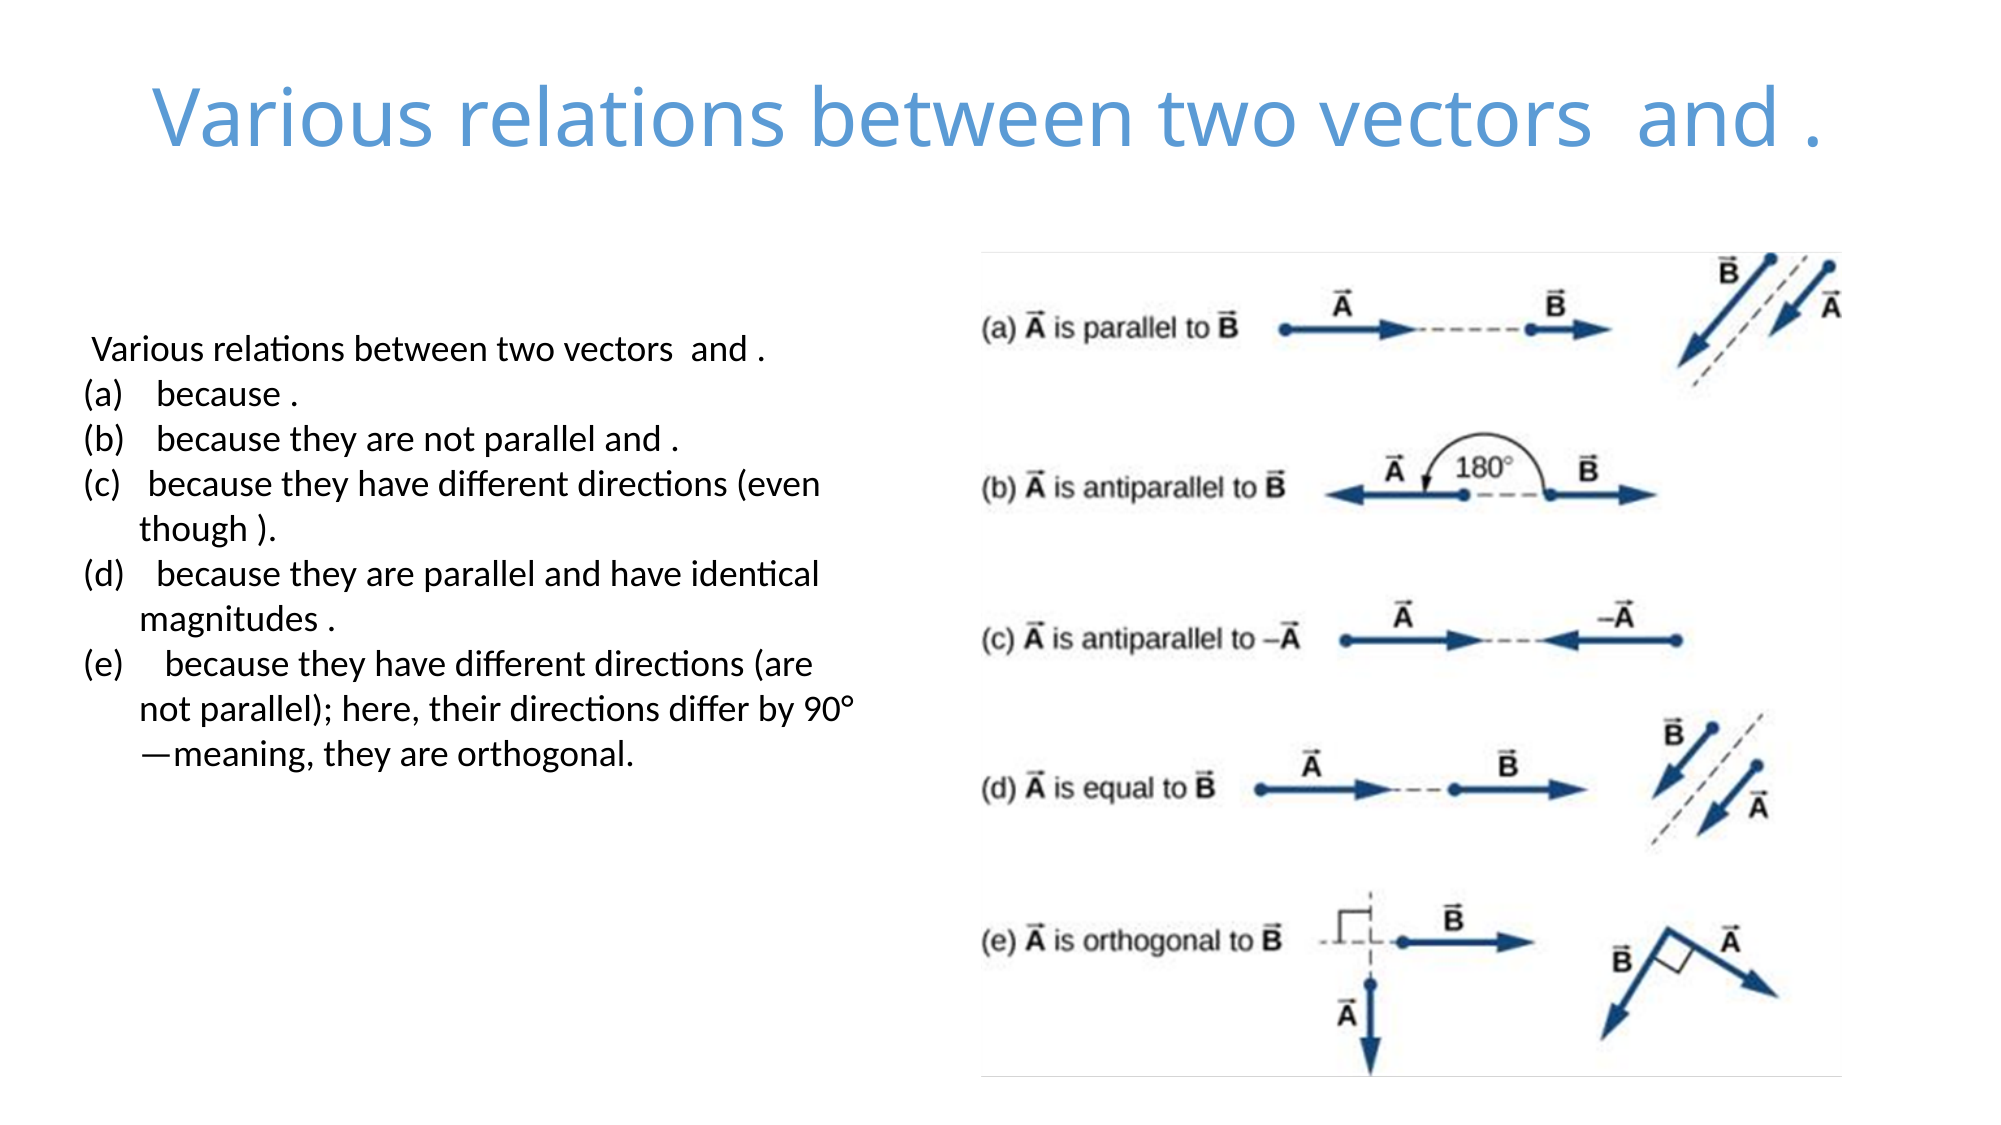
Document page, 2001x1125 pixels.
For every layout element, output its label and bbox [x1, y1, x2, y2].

list [981, 104, 1842, 1125]
text_box [80, 338, 882, 399]
text_box [105, 363, 907, 425]
